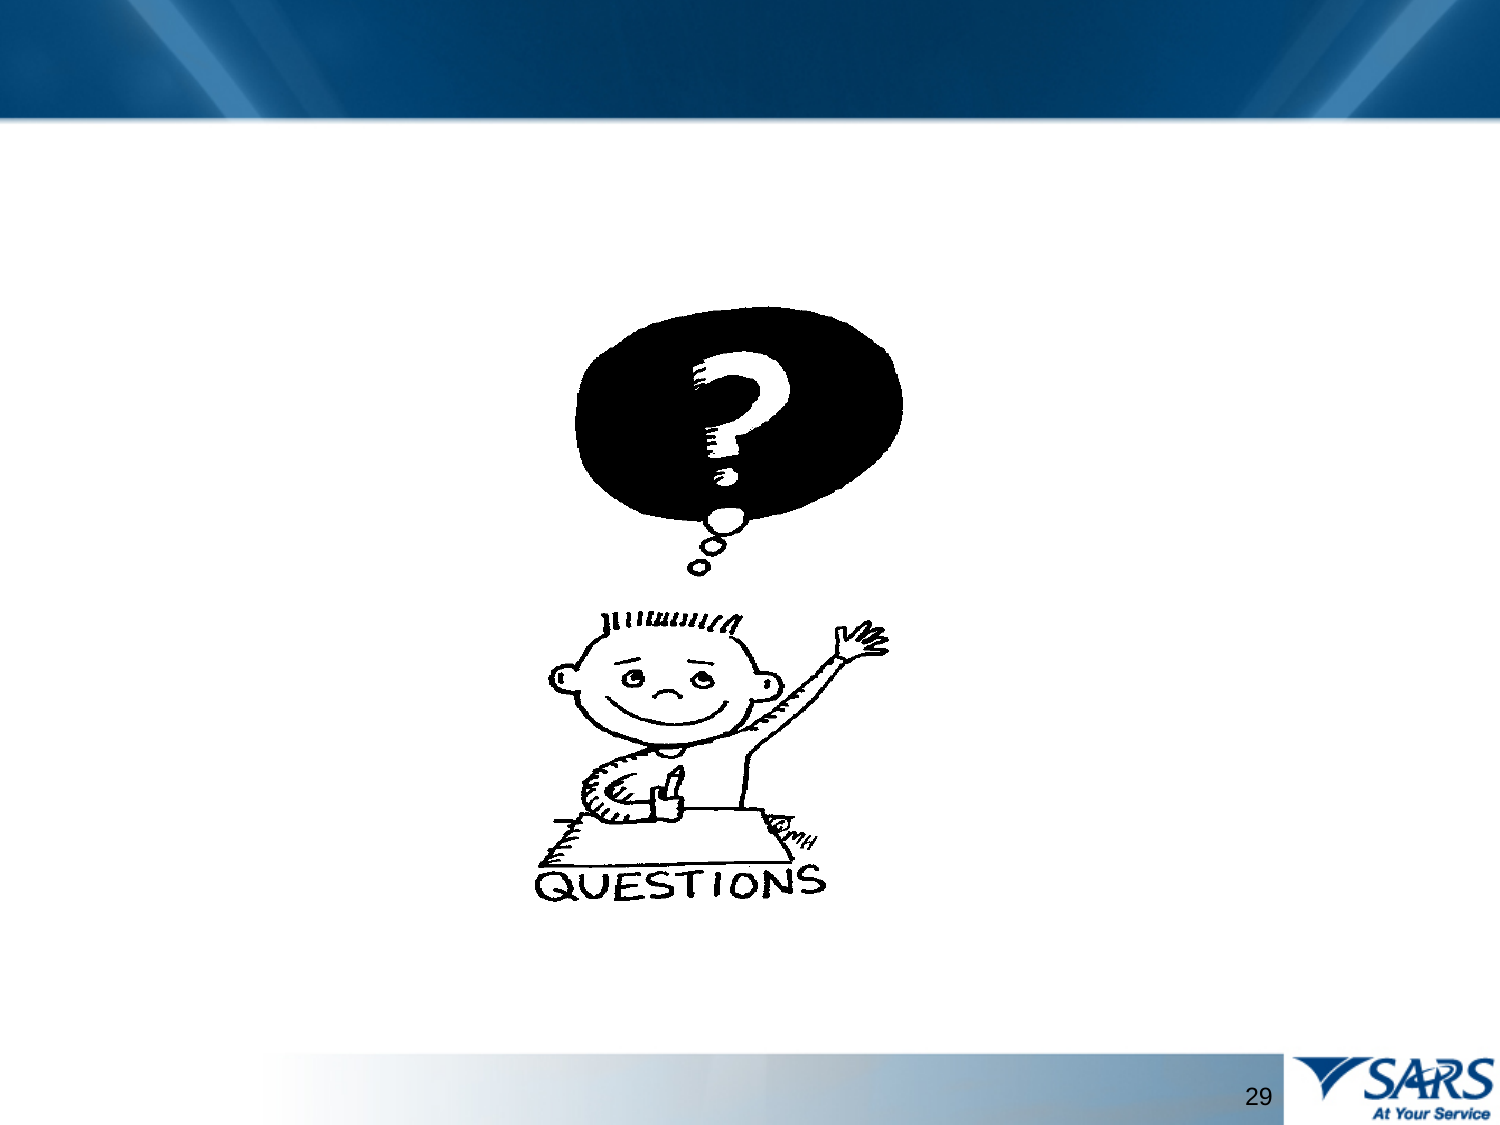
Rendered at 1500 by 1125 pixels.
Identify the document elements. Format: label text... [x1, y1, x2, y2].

slide_number 29 [1188, 1079, 1330, 1111]
picture [0, 0, 1500, 1125]
